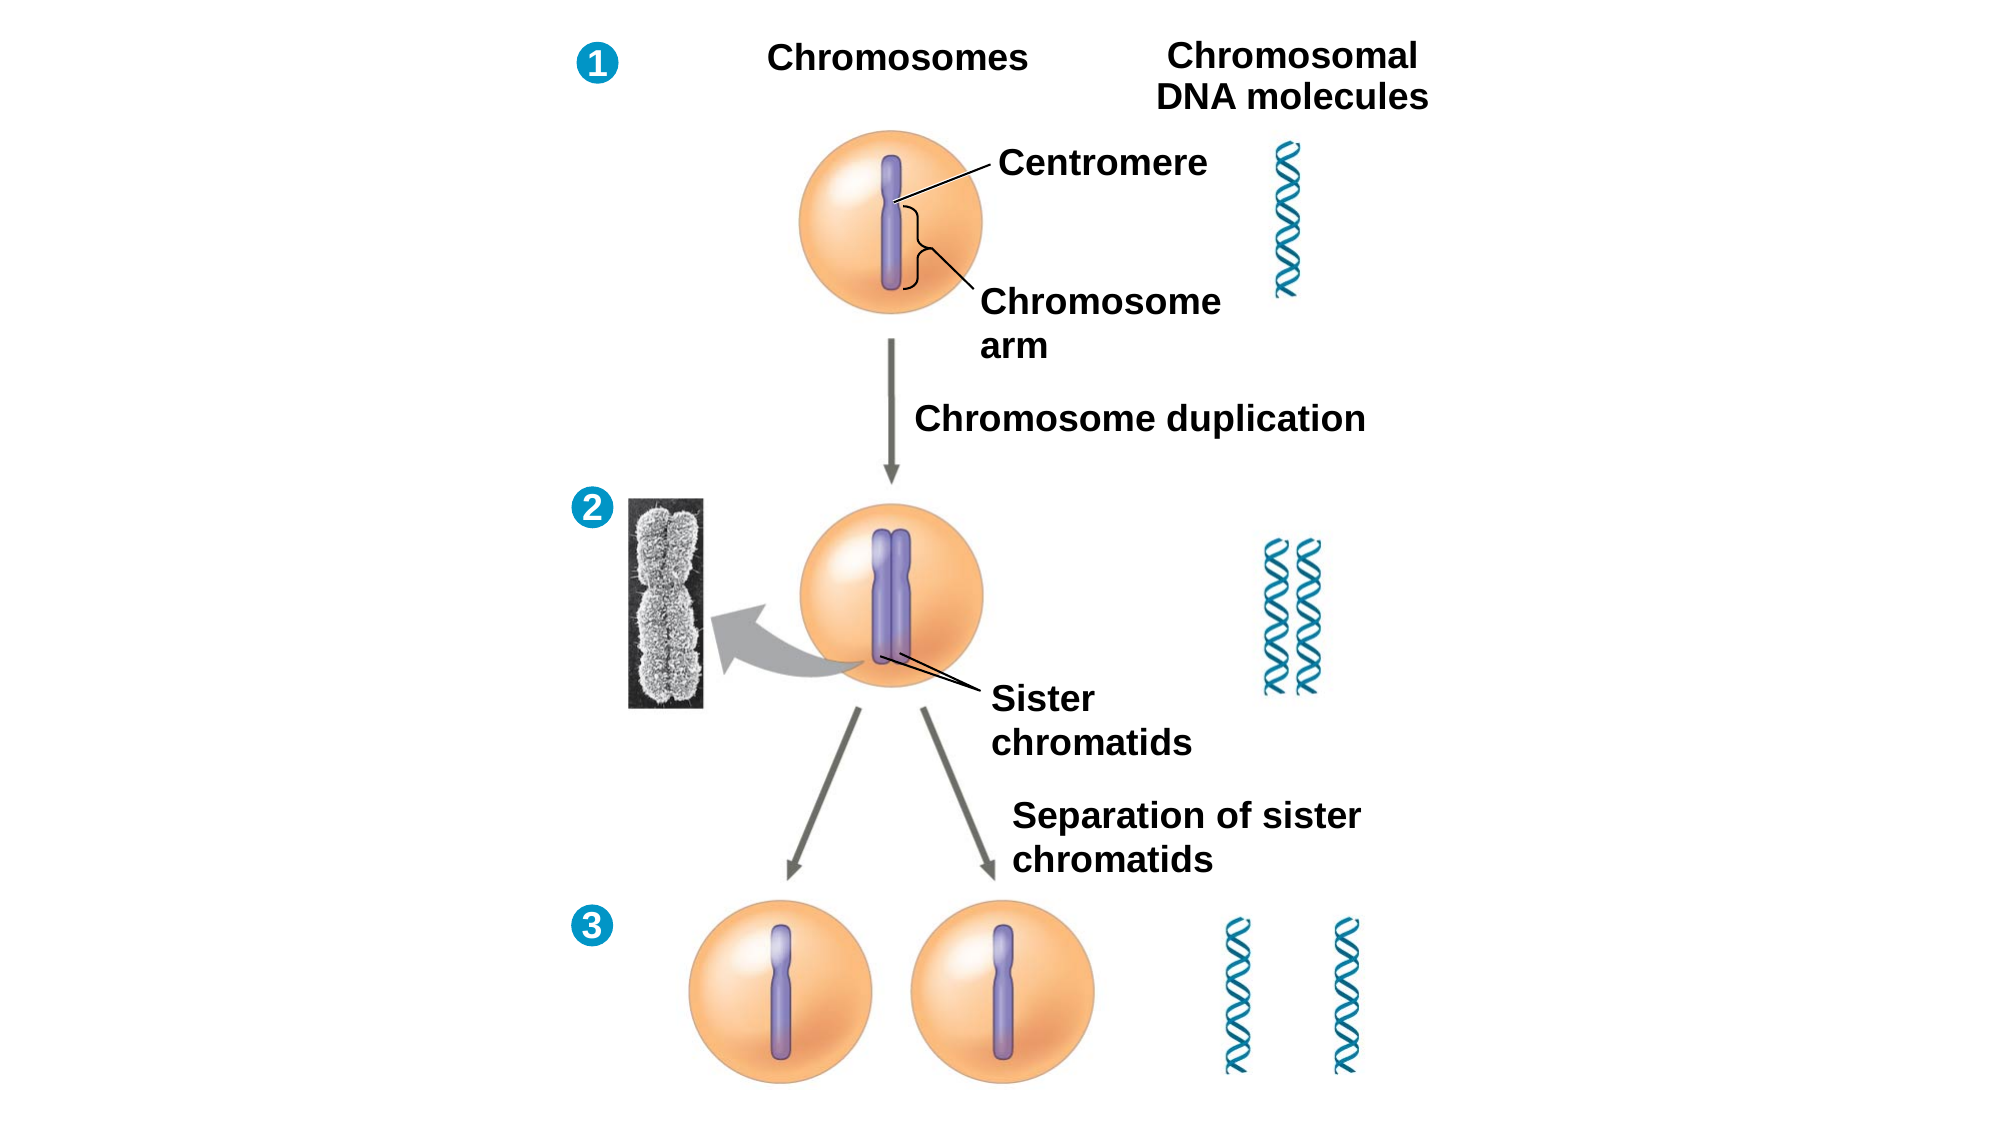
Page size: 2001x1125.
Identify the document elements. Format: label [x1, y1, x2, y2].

text_box [570, 902, 614, 949]
text_box [570, 484, 614, 531]
picture [564, 34, 1436, 1091]
text_box [576, 39, 620, 86]
text_box [902, 205, 975, 290]
